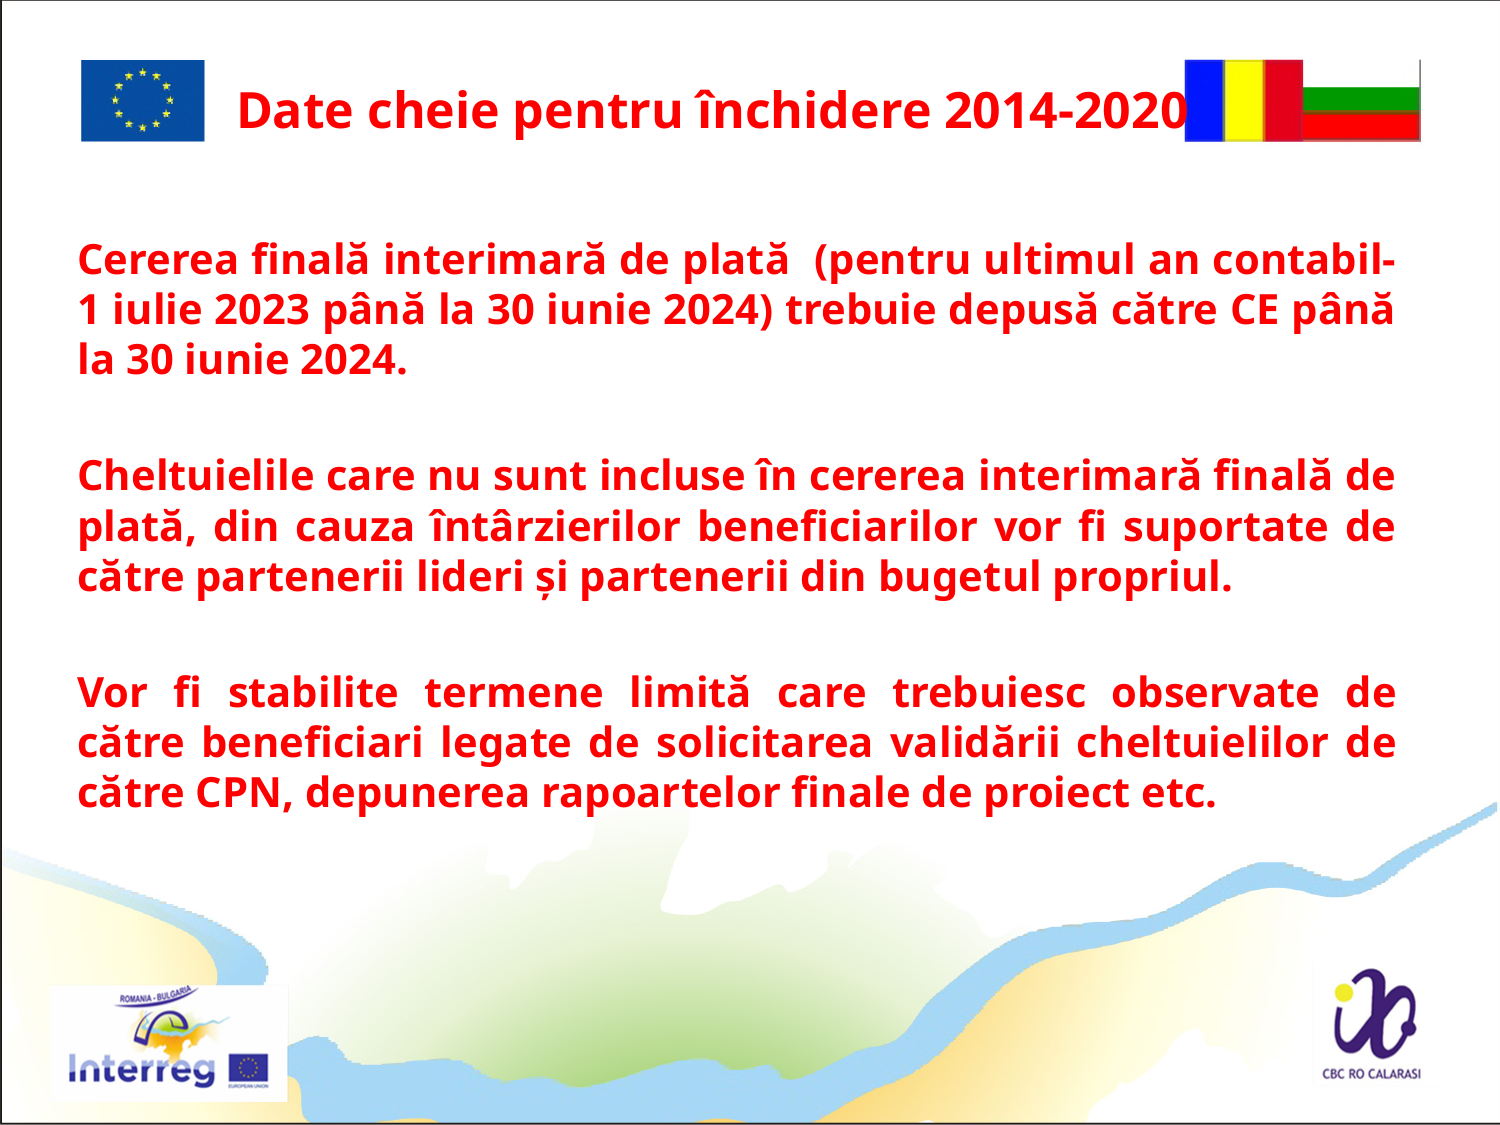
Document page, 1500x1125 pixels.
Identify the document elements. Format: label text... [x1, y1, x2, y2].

list Cererea finală interimară de plată (pentru ultimul an contabil- 1 iulie 2023 până la 30 iunie 2024) trebuie depusă către CE până la 30 iunie 2024. Cheltuielile care nu sunt incluse în cererea interimară finală de plată, din cauza întârzierilor beneficiarilor vor fi suportate de către partenerii lideri și partenerii din bugetul propriul. Vor fi stabilite termene limită care trebuiesc observate de către beneficiari legate de solicitarea validării cheltuielilor de către CPN, depunerea rapoartelor finale de proiect etc. [62, 224, 1413, 960]
text_box Date cheie pentru închidere 2014-2020 [37, 112, 1388, 255]
picture [0, 0, 1500, 1125]
